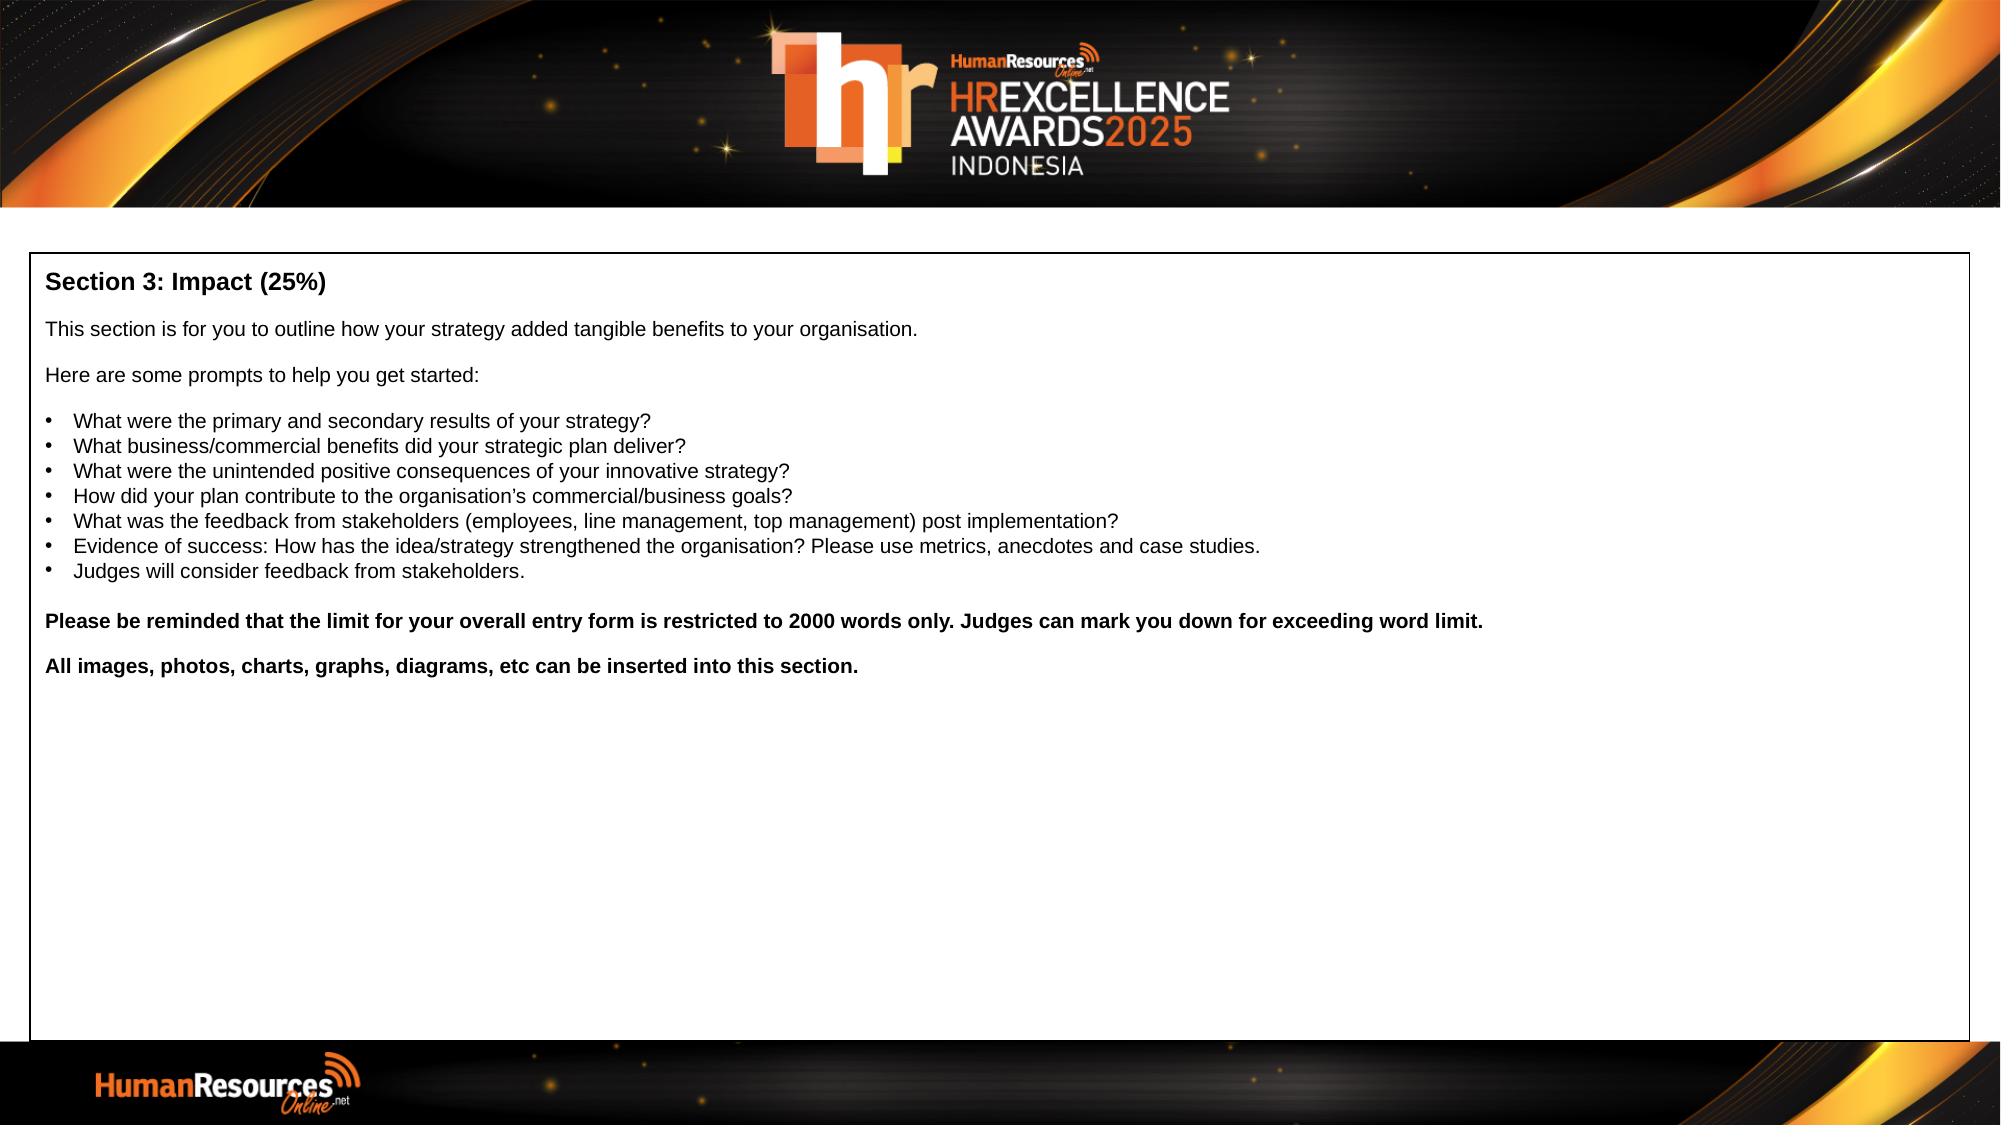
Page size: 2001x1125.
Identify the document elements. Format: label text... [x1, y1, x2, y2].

picture [0, 0, 2001, 1125]
text_box Section 3: Impact (25%) This section is for you to outline how your strategy added tangible benefits to your organisation. Here are some prompts to help you get started: What were the primary and secondary results of your strategy? What business/commercial benefits did your strategic plan deliver? What were the unintended positive consequences of your innovative strategy? How did your plan contribute to the organisation’s commercial/business goals? What was the feedback from stakeholders (employees, line management, top management) post implementation? Evidence of success: How has the idea/strategy strengthened the organisation? Please use metrics, anecdotes and case studies. Judges will consider feedback from stakeholders. Please be reminded that the limit for your overall entry form is restricted to 2000 words only. Judges can mark you down for exceeding word limit. All images, photos, charts, graphs, diagrams, etc can be inserted into this section. [30, 253, 1970, 1042]
